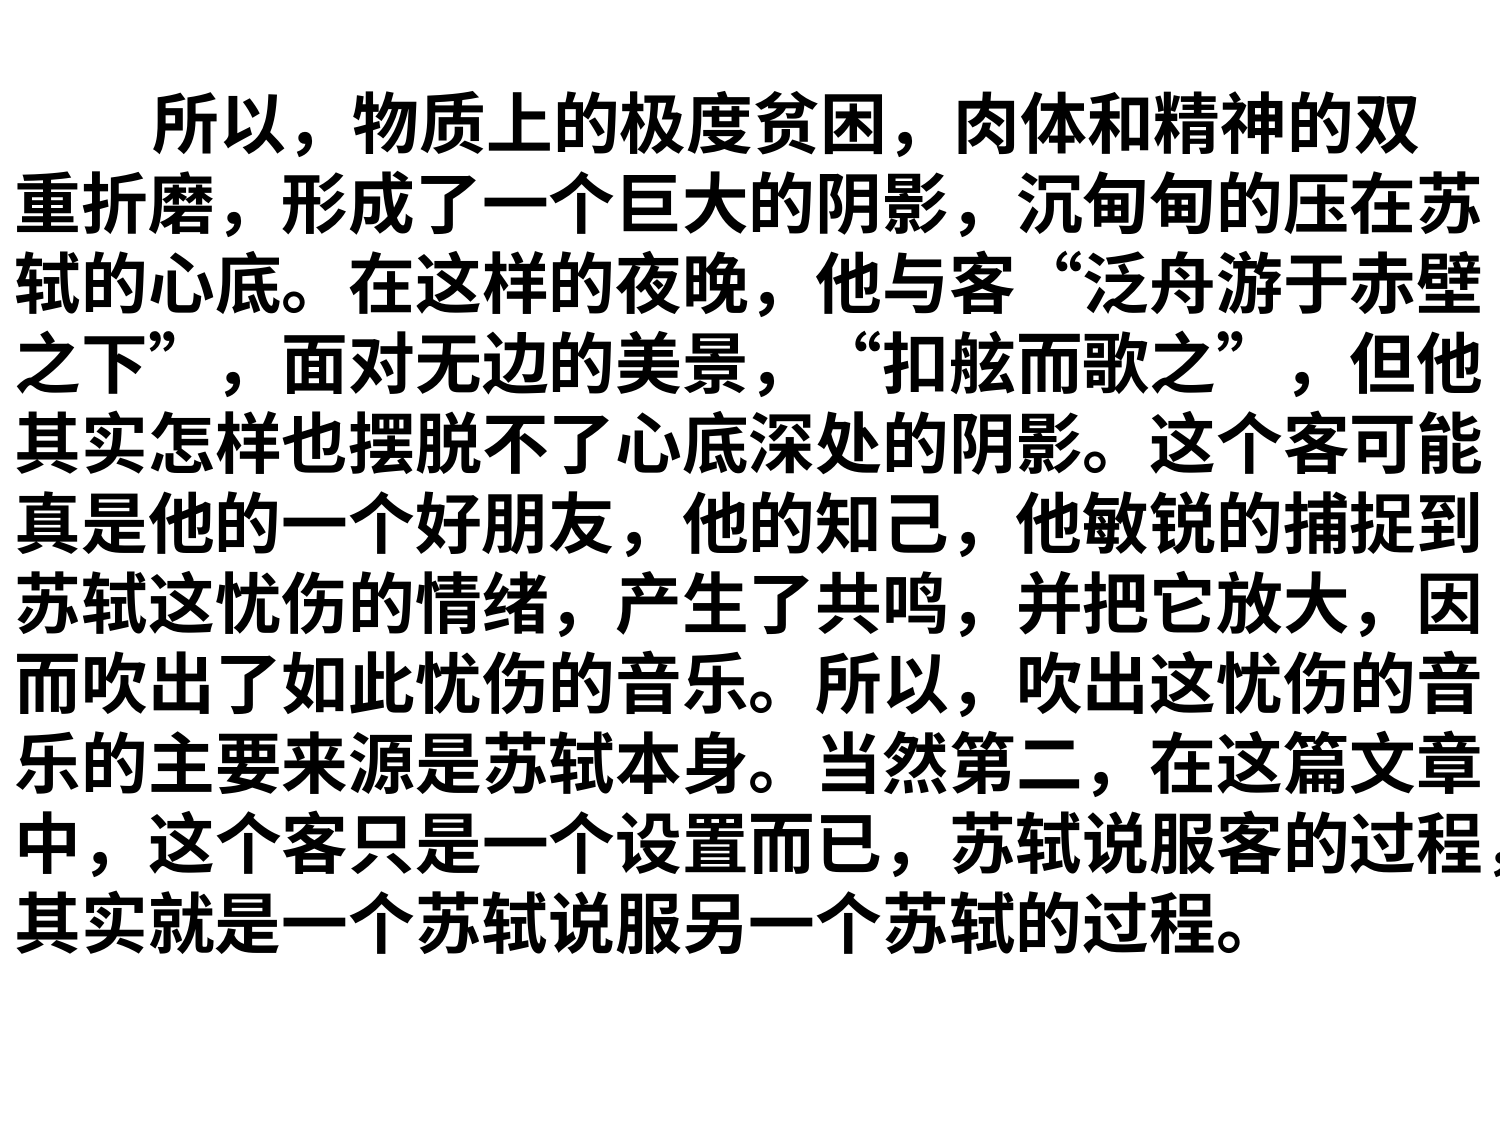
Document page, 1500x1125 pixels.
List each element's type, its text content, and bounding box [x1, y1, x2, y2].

text_box 所以，物质上的极度贫困，肉体和精神的双重折磨，形成了一个巨大的阴影，沉甸甸的压在苏轼的心底。在这样的夜晚，他与客“泛舟游于赤壁之下”，面对无边的美景，“扣舷而歌之”，但他其实怎样也摆脱不了心底深处的阴影。这个客可能真是他的一个好朋友，他的知己，他敏锐的捕捉到苏轼这忧伤的情绪，产生了共鸣，并把它放大，因而吹出了如此忧伤的音乐。所以，吹出这忧伤的音乐的主要来源是苏轼本身。当然第二，在这篇文章中，这个客只是一个设置而已，苏轼说服客的过程，其实就是一个苏轼说服另一个苏轼的过程。 [0, 74, 1500, 970]
